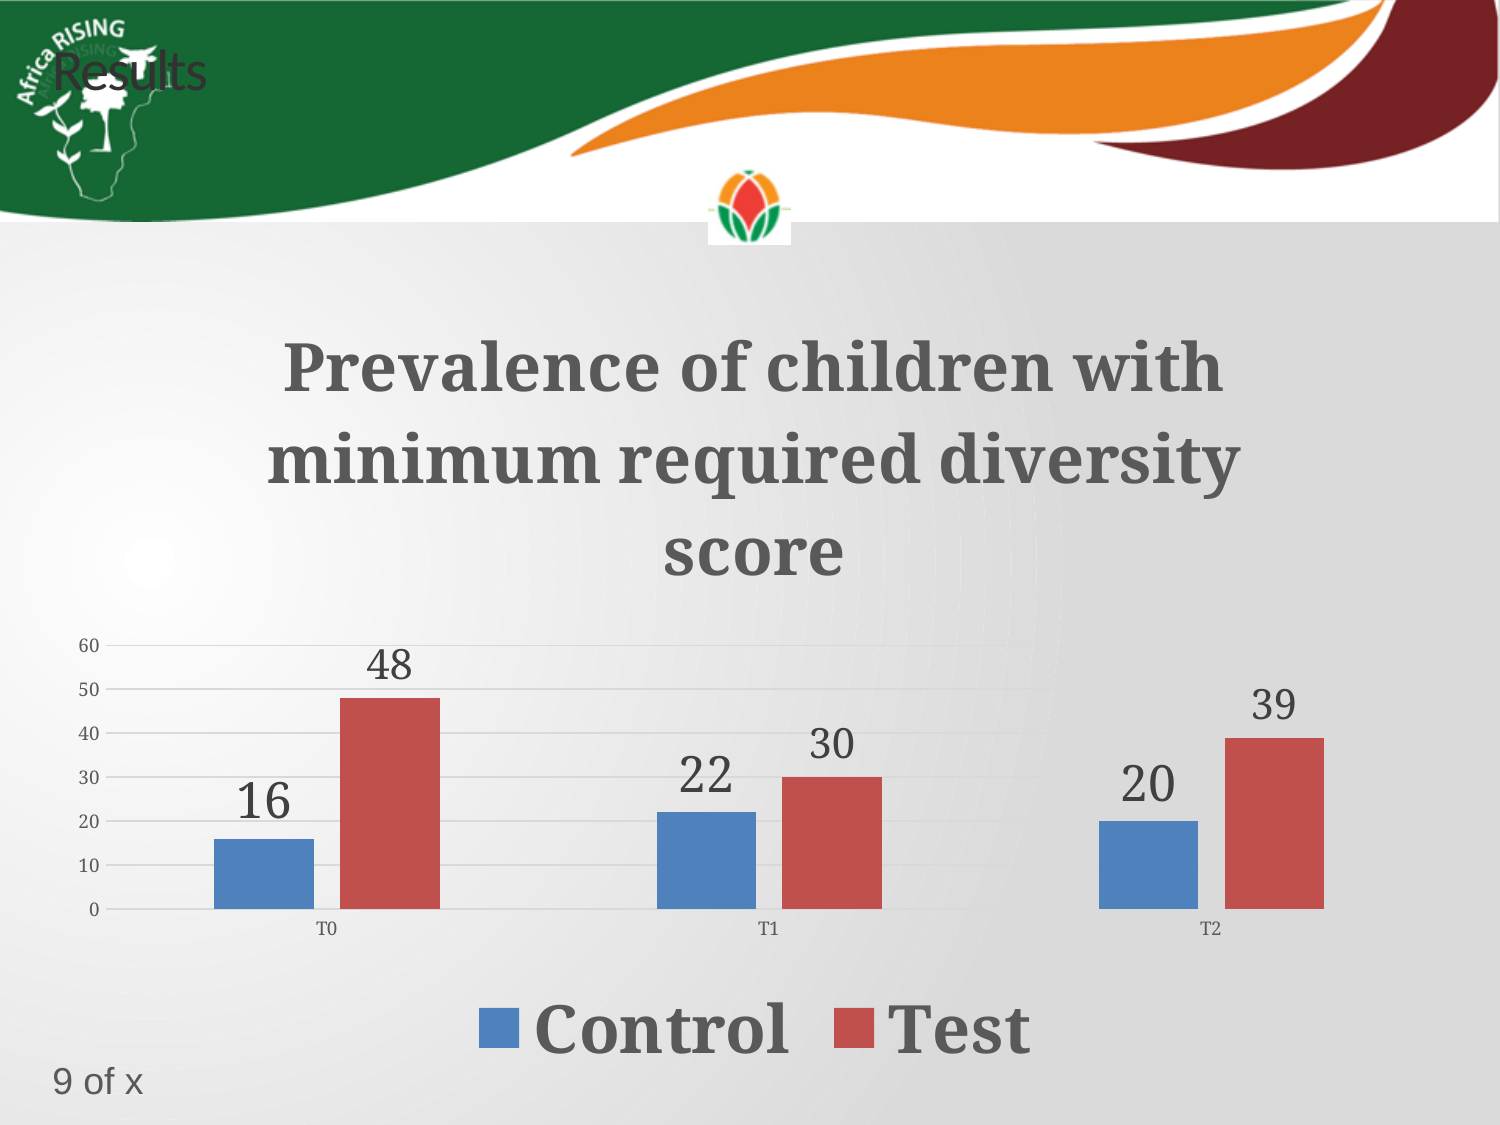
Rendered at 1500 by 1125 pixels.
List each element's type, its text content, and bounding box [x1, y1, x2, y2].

slide_number 9 of x [37, 1049, 438, 1100]
title Results [37, 24, 1437, 169]
picture [0, 0, 1499, 245]
chart [49, 274, 1461, 1088]
